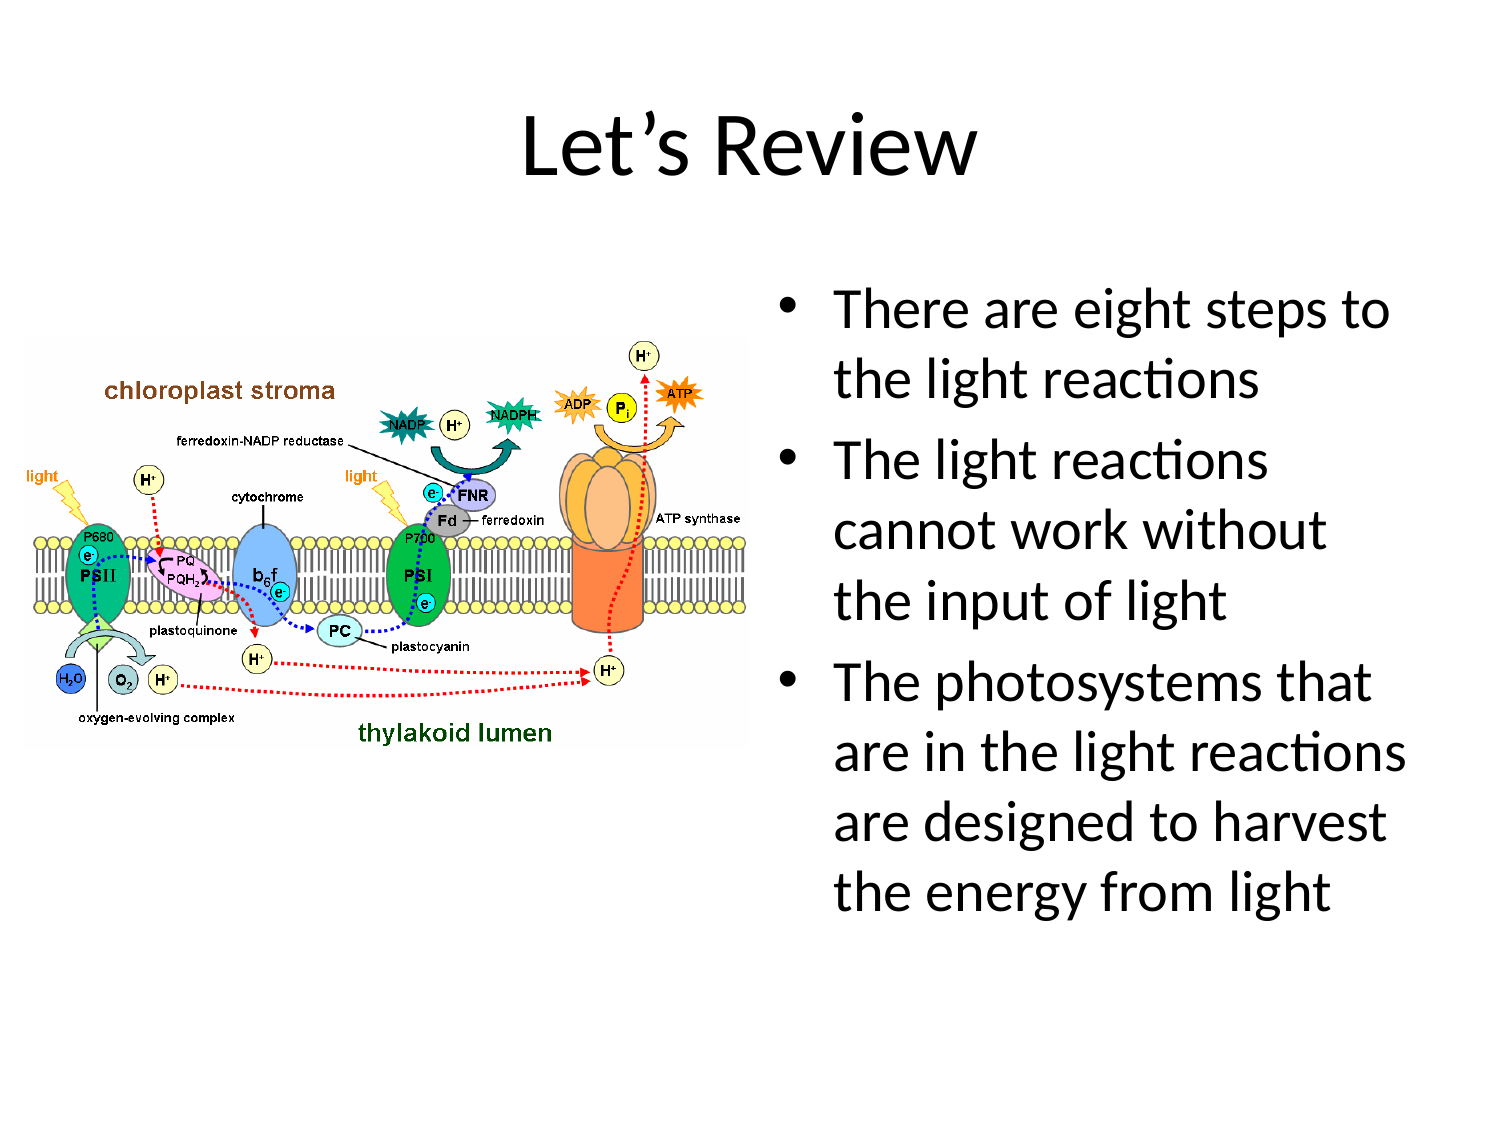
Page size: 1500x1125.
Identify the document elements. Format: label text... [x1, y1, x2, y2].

title Let’s Review [75, 45, 1425, 233]
list There are eight steps to the light reactions The light reactions cannot work without the input of light The photosystems that are in the light reactions are designed to harvest the energy from light [762, 262, 1425, 1005]
picture [24, 337, 749, 751]
